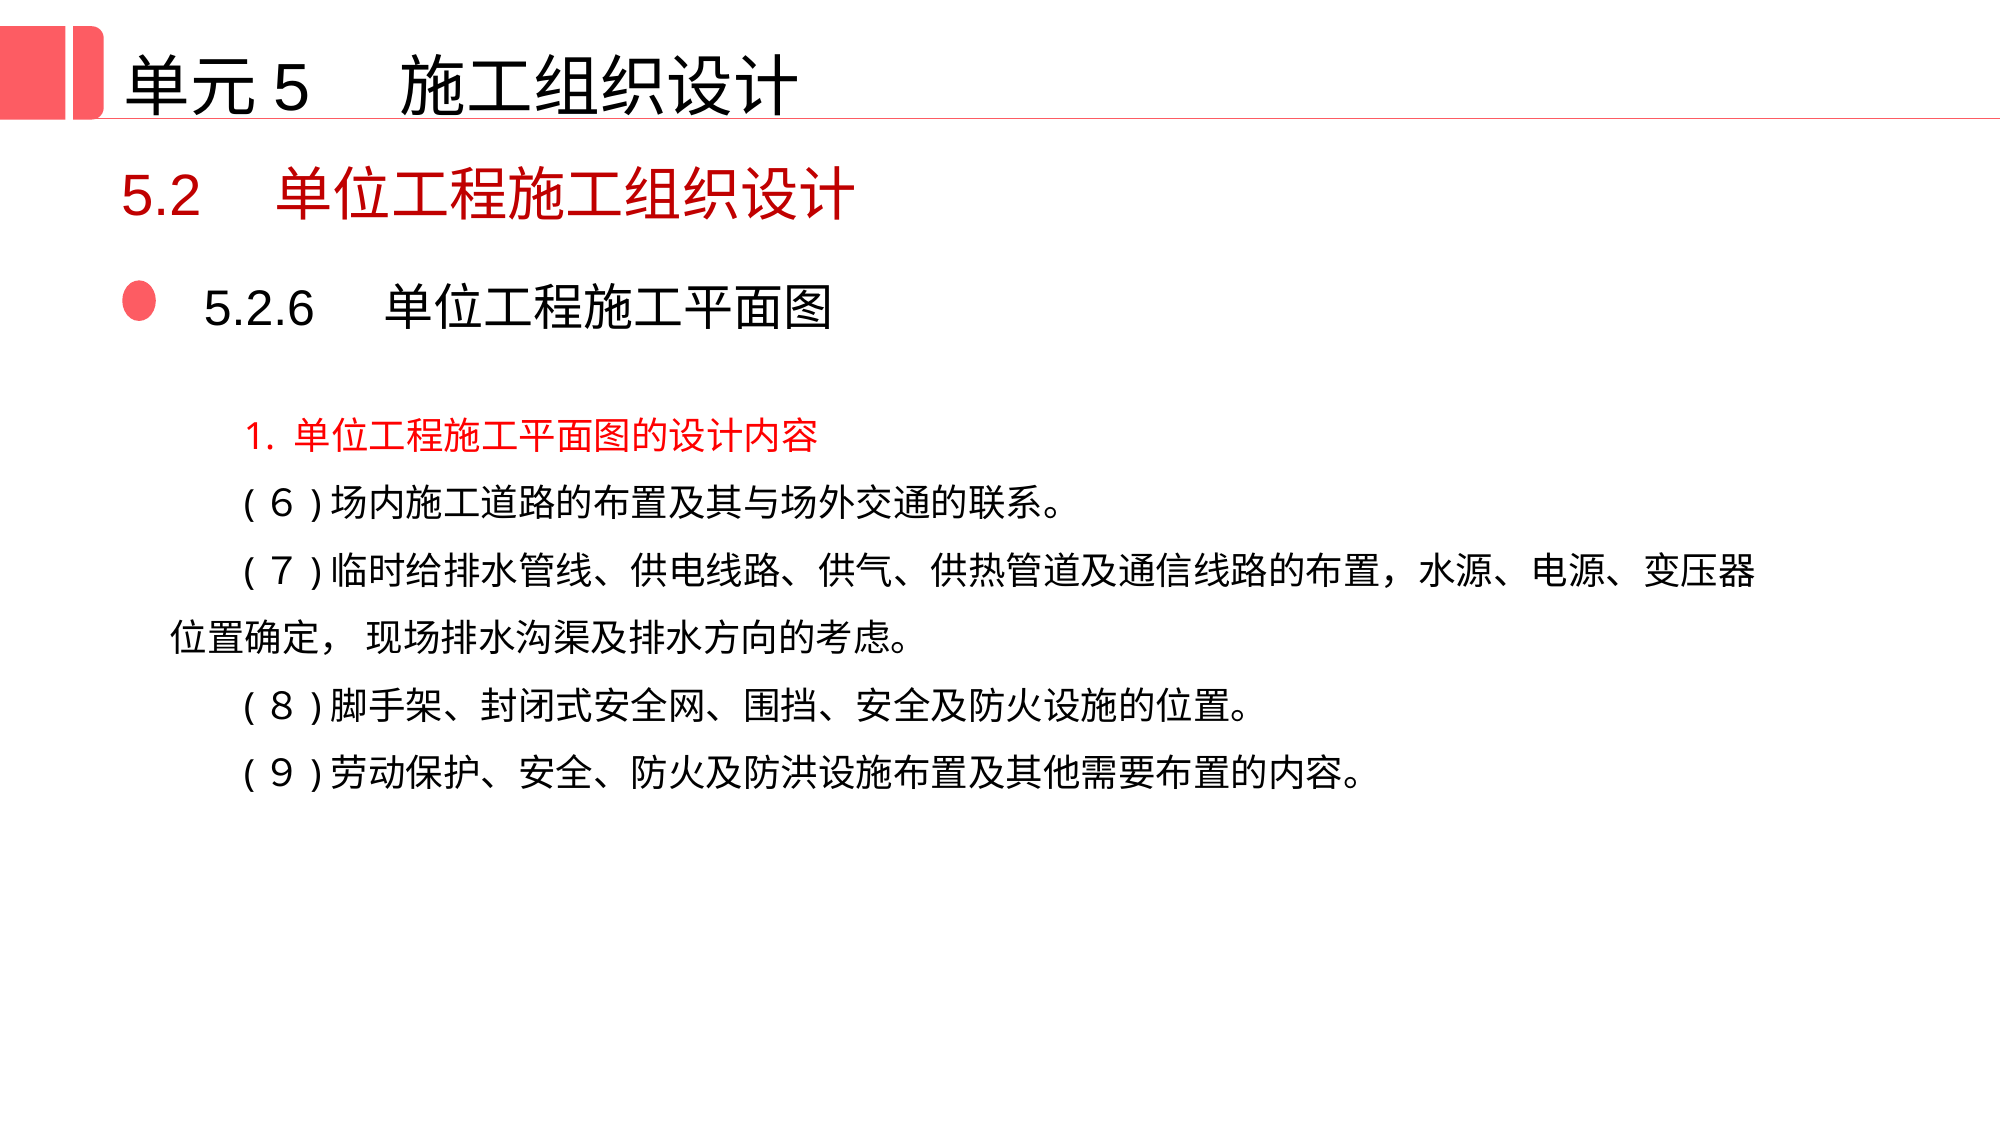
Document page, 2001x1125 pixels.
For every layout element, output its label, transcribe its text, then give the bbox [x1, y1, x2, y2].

list 单元5 施工组织设计 [108, 12, 1891, 248]
text_box 5.2 单位工程施工组织设计 [106, 149, 872, 235]
text_box 1. 单位工程施工平面图的设计内容 (６)场内施工道路的布置及其与场外交通的联系。 (７)临时给排水管线、供电线路、供气、供热管道及通信线路的布置，水源、电源、变压器位置确定， 现场排水沟渠及排水方向的考虑。 (８)脚手架、封闭式安全网、围挡、安全及防火设施的位置。 (９)劳动保护、安全、防火及防洪设施布置及其他需要布置的内容。 [154, 381, 1804, 802]
text_box 5.2.6 单位工程施工平面图 [189, 268, 1288, 344]
text_box [122, 280, 156, 321]
